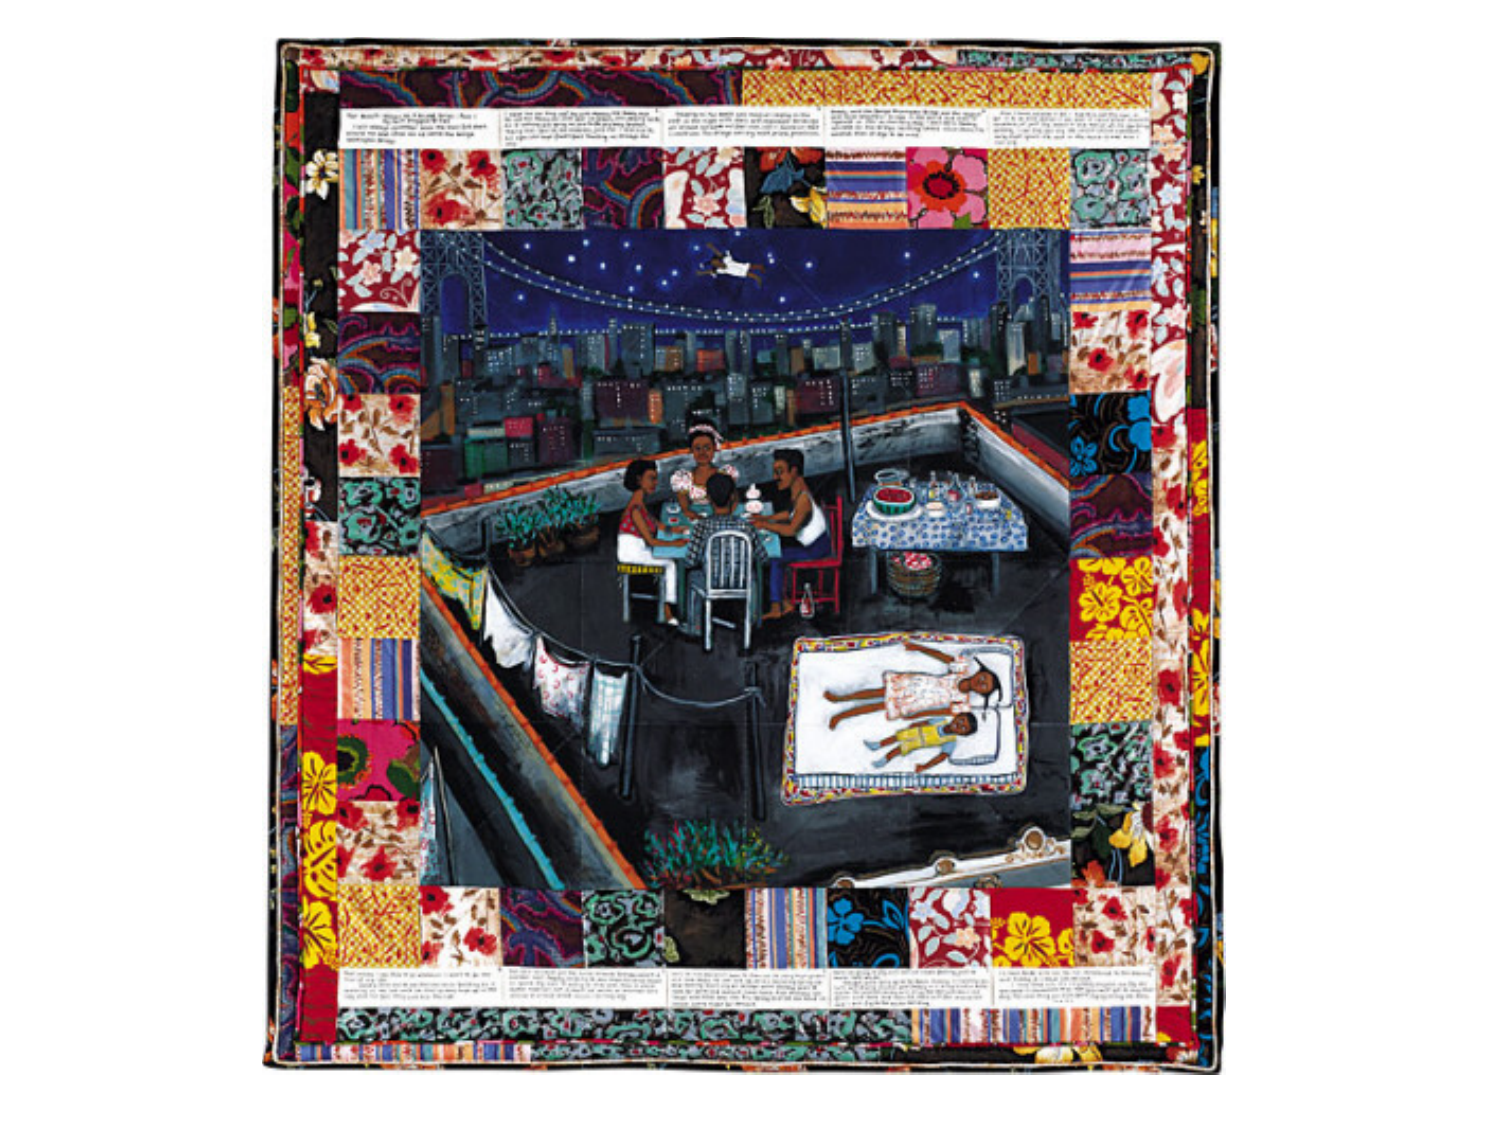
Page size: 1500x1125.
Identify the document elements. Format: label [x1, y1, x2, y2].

picture [262, 37, 1227, 1076]
